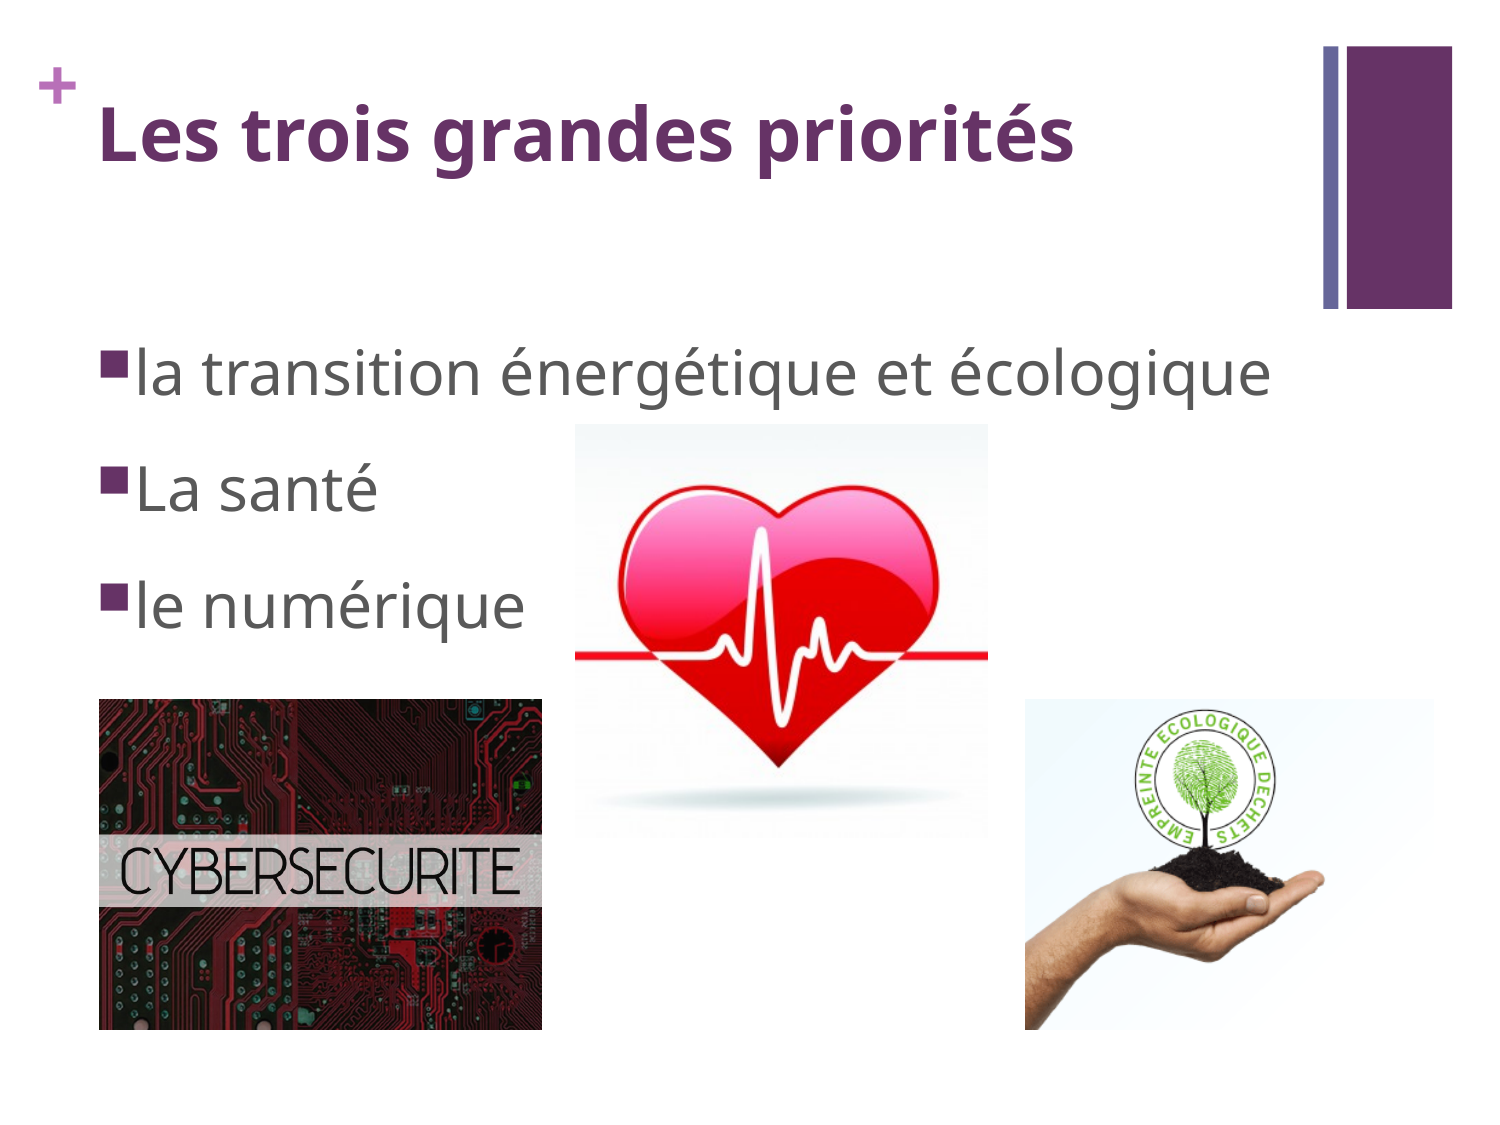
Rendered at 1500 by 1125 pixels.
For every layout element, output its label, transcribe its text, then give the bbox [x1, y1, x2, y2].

list la transition énergétique et écologique La santé le numérique [81, 324, 1322, 1005]
title Les trois grandes priorités [81, 79, 1322, 263]
picture [1024, 699, 1434, 1031]
picture [99, 699, 543, 1031]
picture [574, 424, 988, 838]
